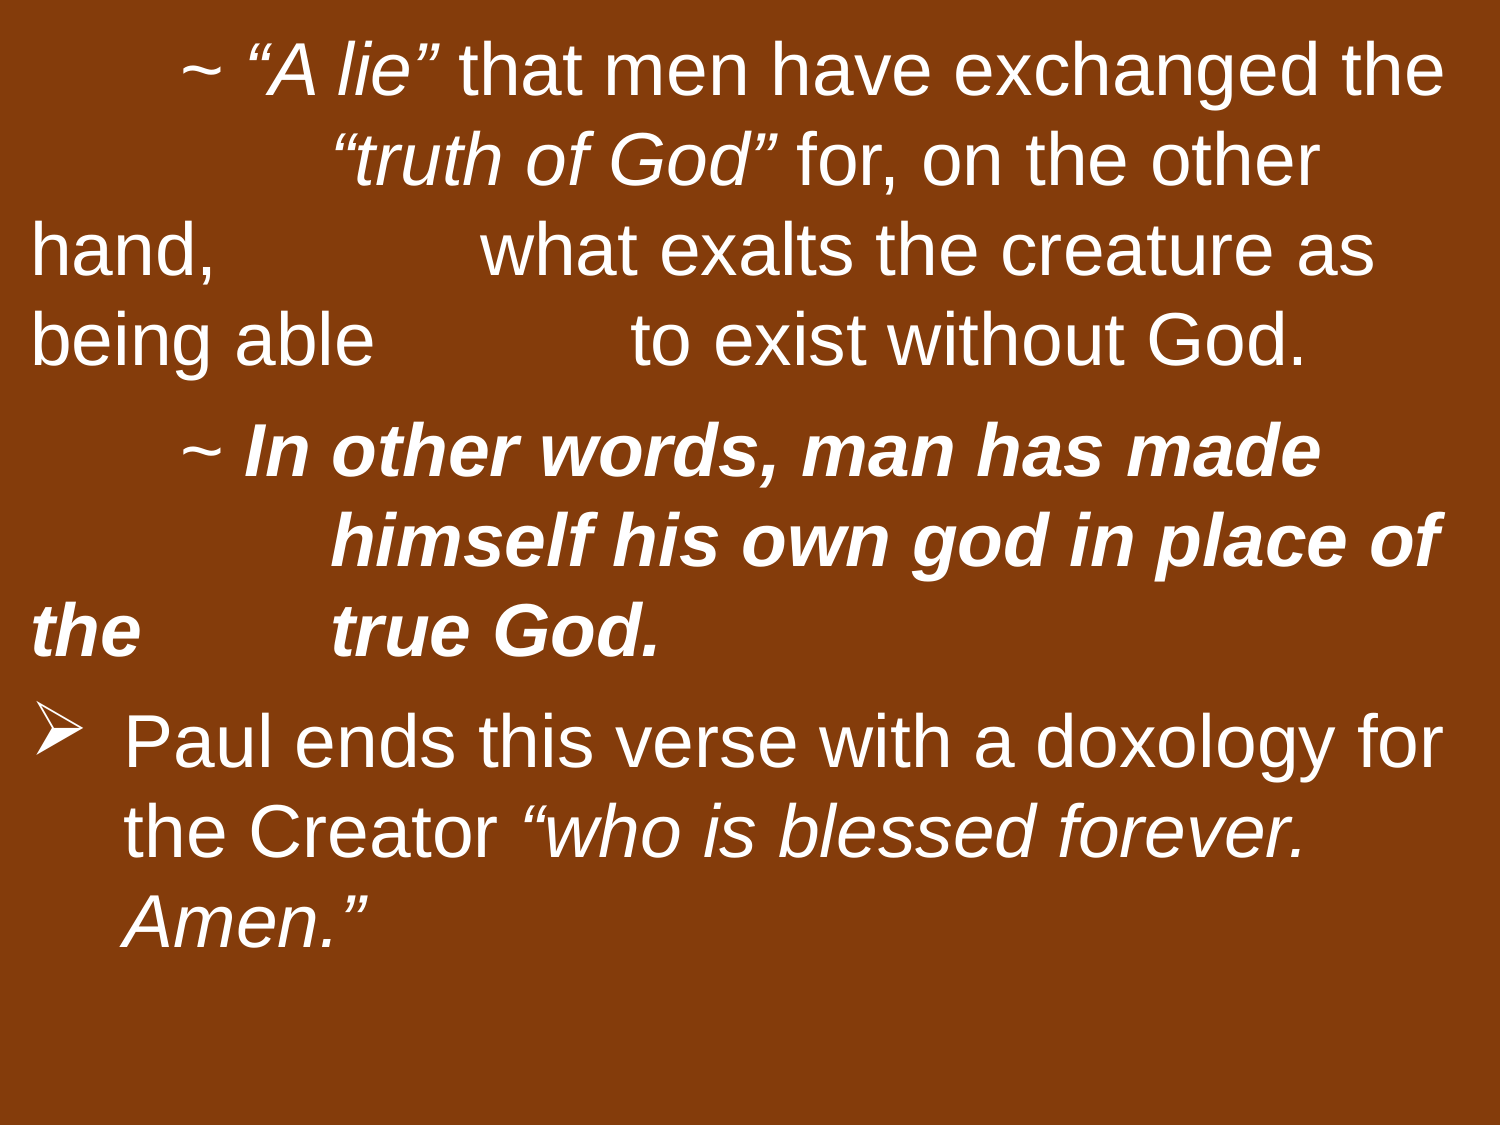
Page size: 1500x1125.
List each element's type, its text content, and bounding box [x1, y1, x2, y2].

subtitle ~ “A lie” that men have exchanged the “truth of God” for, on the other hand, what exalts the creature as being able to exist without God. ~ In other words, man has made himself his own god in place of the true God. Paul ends this verse with a doxology for the Creator “who is blessed forever. Amen.” [15, 13, 1485, 1110]
